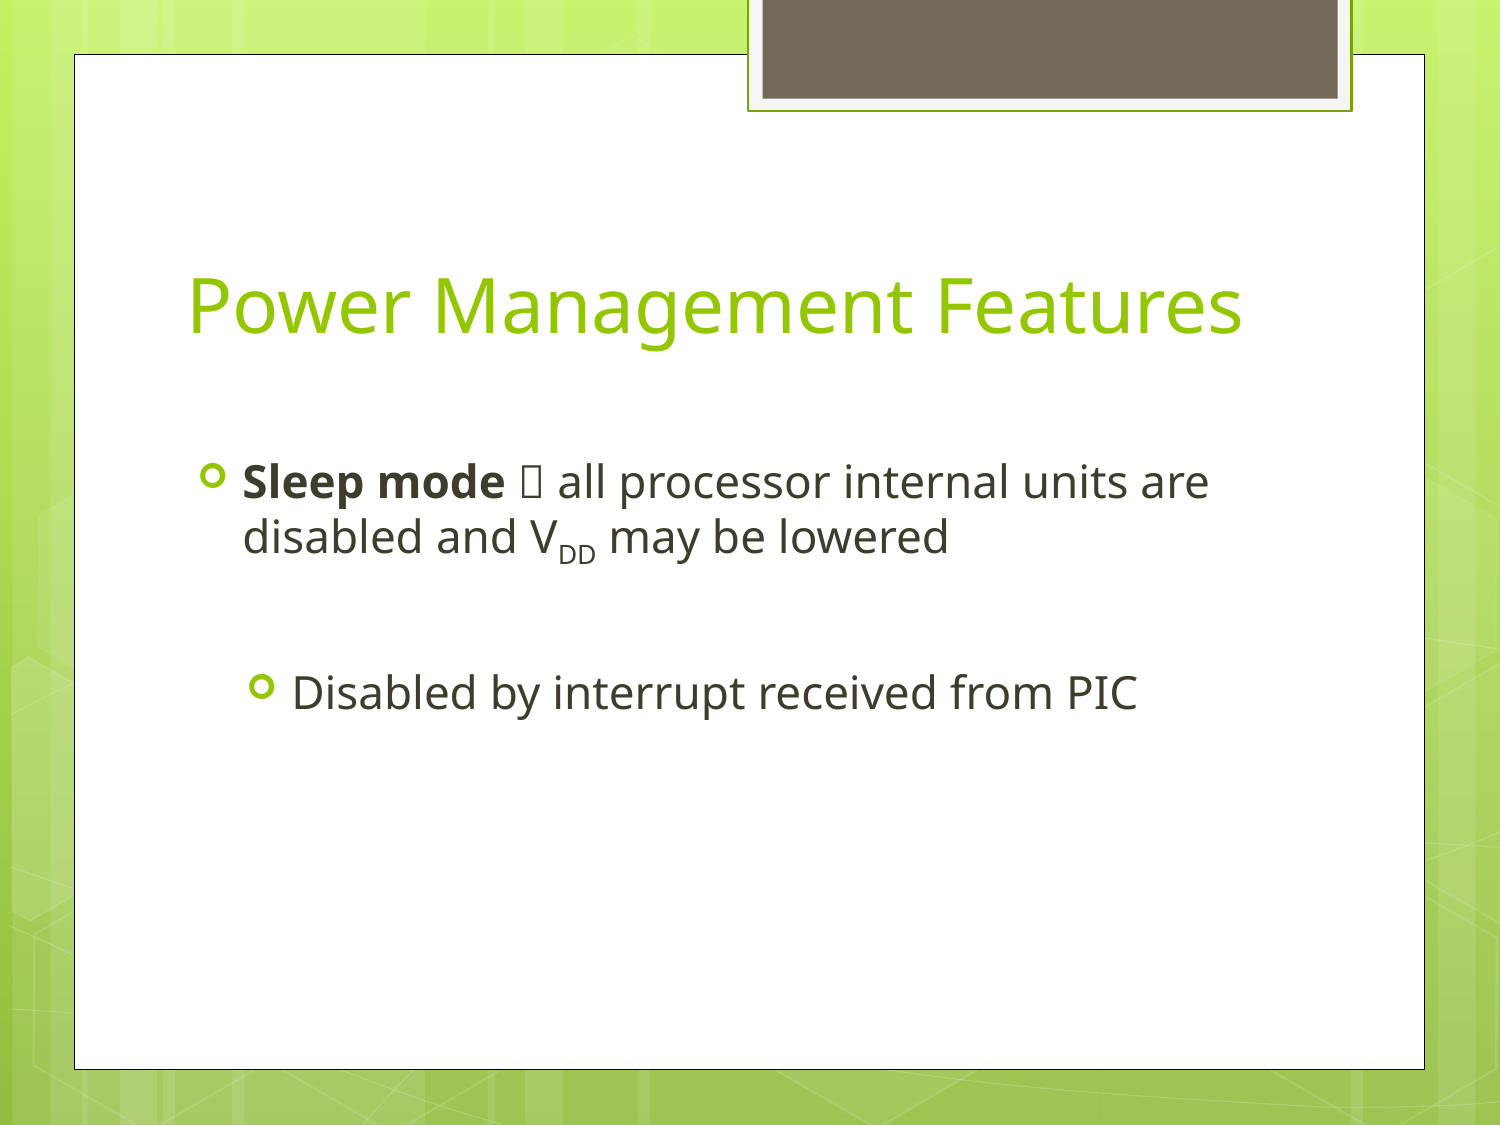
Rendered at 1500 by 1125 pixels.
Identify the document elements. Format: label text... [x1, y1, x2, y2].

title Power Management Features [171, 168, 1324, 357]
list Sleep mode  all processor internal units are disabled and VDD may be lowered Disabled by interrupt received from PIC [171, 381, 1283, 957]
